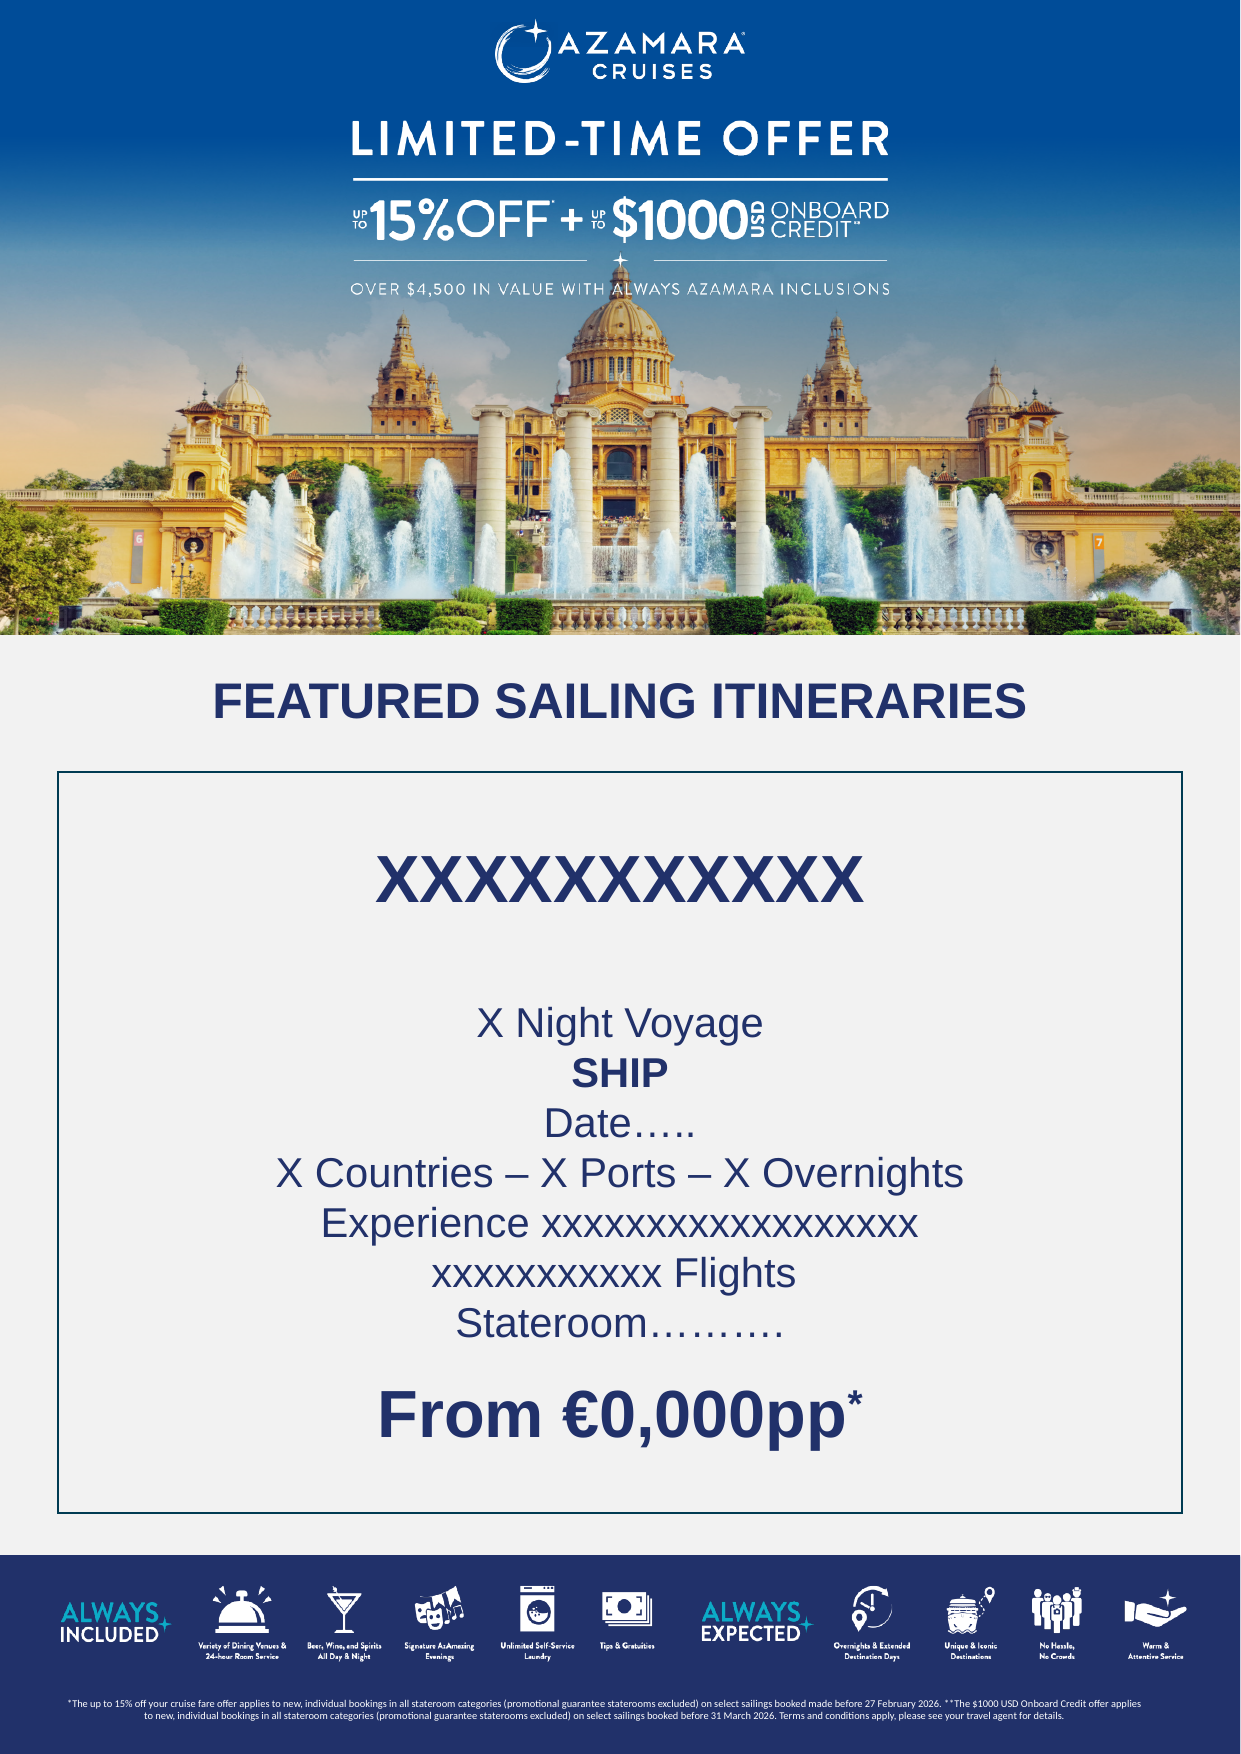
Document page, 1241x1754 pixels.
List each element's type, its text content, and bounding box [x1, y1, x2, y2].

picture [59, 1585, 1187, 1662]
text_box [57, 771, 1183, 828]
text_box [57, 1458, 1183, 1514]
text_box [0, 1555, 1241, 1754]
text_box FEATURED SAILING ITINERARIES [0, 647, 1241, 750]
picture [0, 0, 1241, 635]
text_box *The up to 15% off your cruise fare offer applies to new, individual bookings in all stateroom categories (promotional guarantee staterooms excluded) on select sailings booked made before 27 February 2026. **The $1000 USD Onboard Credit offer applies to new, individual bookings in all stateroom categories (promotional guarantee staterooms excluded) on select sailings booked before 31 March 2026. Terms and conditions apply, please see your travel agent for details. [48, 1689, 1164, 1730]
text_box XXXXXXXXXXX X Night Voyage SHIP Date….. X Countries – X Ports – X Overnights Experience xxxxxxxxxxxxxxxxxx xxxxxxxxxxx Flights Stateroom………. From €0,000pp* [37, 828, 1203, 1458]
